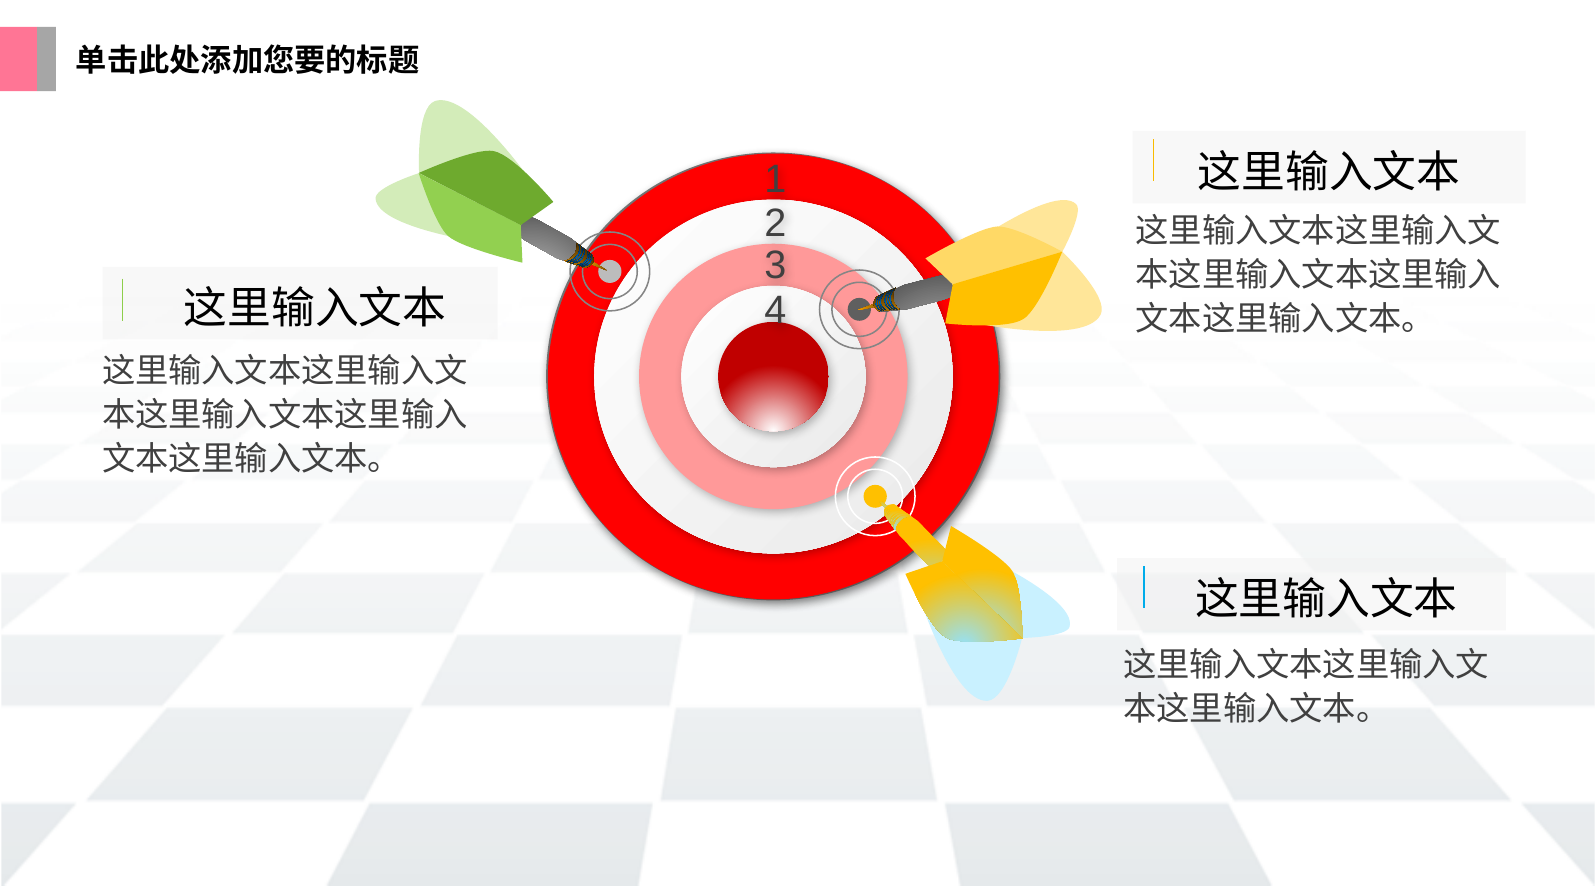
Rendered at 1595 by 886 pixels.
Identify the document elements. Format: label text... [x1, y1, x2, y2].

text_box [874, 495, 1078, 703]
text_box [1132, 130, 1527, 205]
text_box 这里输入文本这里输入文本这里输入文本这里输入文本这里输入文本。 [90, 339, 497, 483]
picture [0, 0, 1595, 886]
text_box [569, 231, 650, 312]
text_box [1116, 557, 1507, 691]
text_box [371, 90, 589, 295]
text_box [545, 152, 1001, 601]
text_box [835, 456, 916, 536]
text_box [819, 269, 857, 349]
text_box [861, 171, 1104, 348]
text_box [102, 266, 498, 399]
text_box 这里输入文本这里输入文本这里输入文本这里输入文本这里输入文本。 [1123, 199, 1531, 387]
text_box 这里输入文本这里输入文本这里输入文本。 [1111, 691, 1506, 734]
